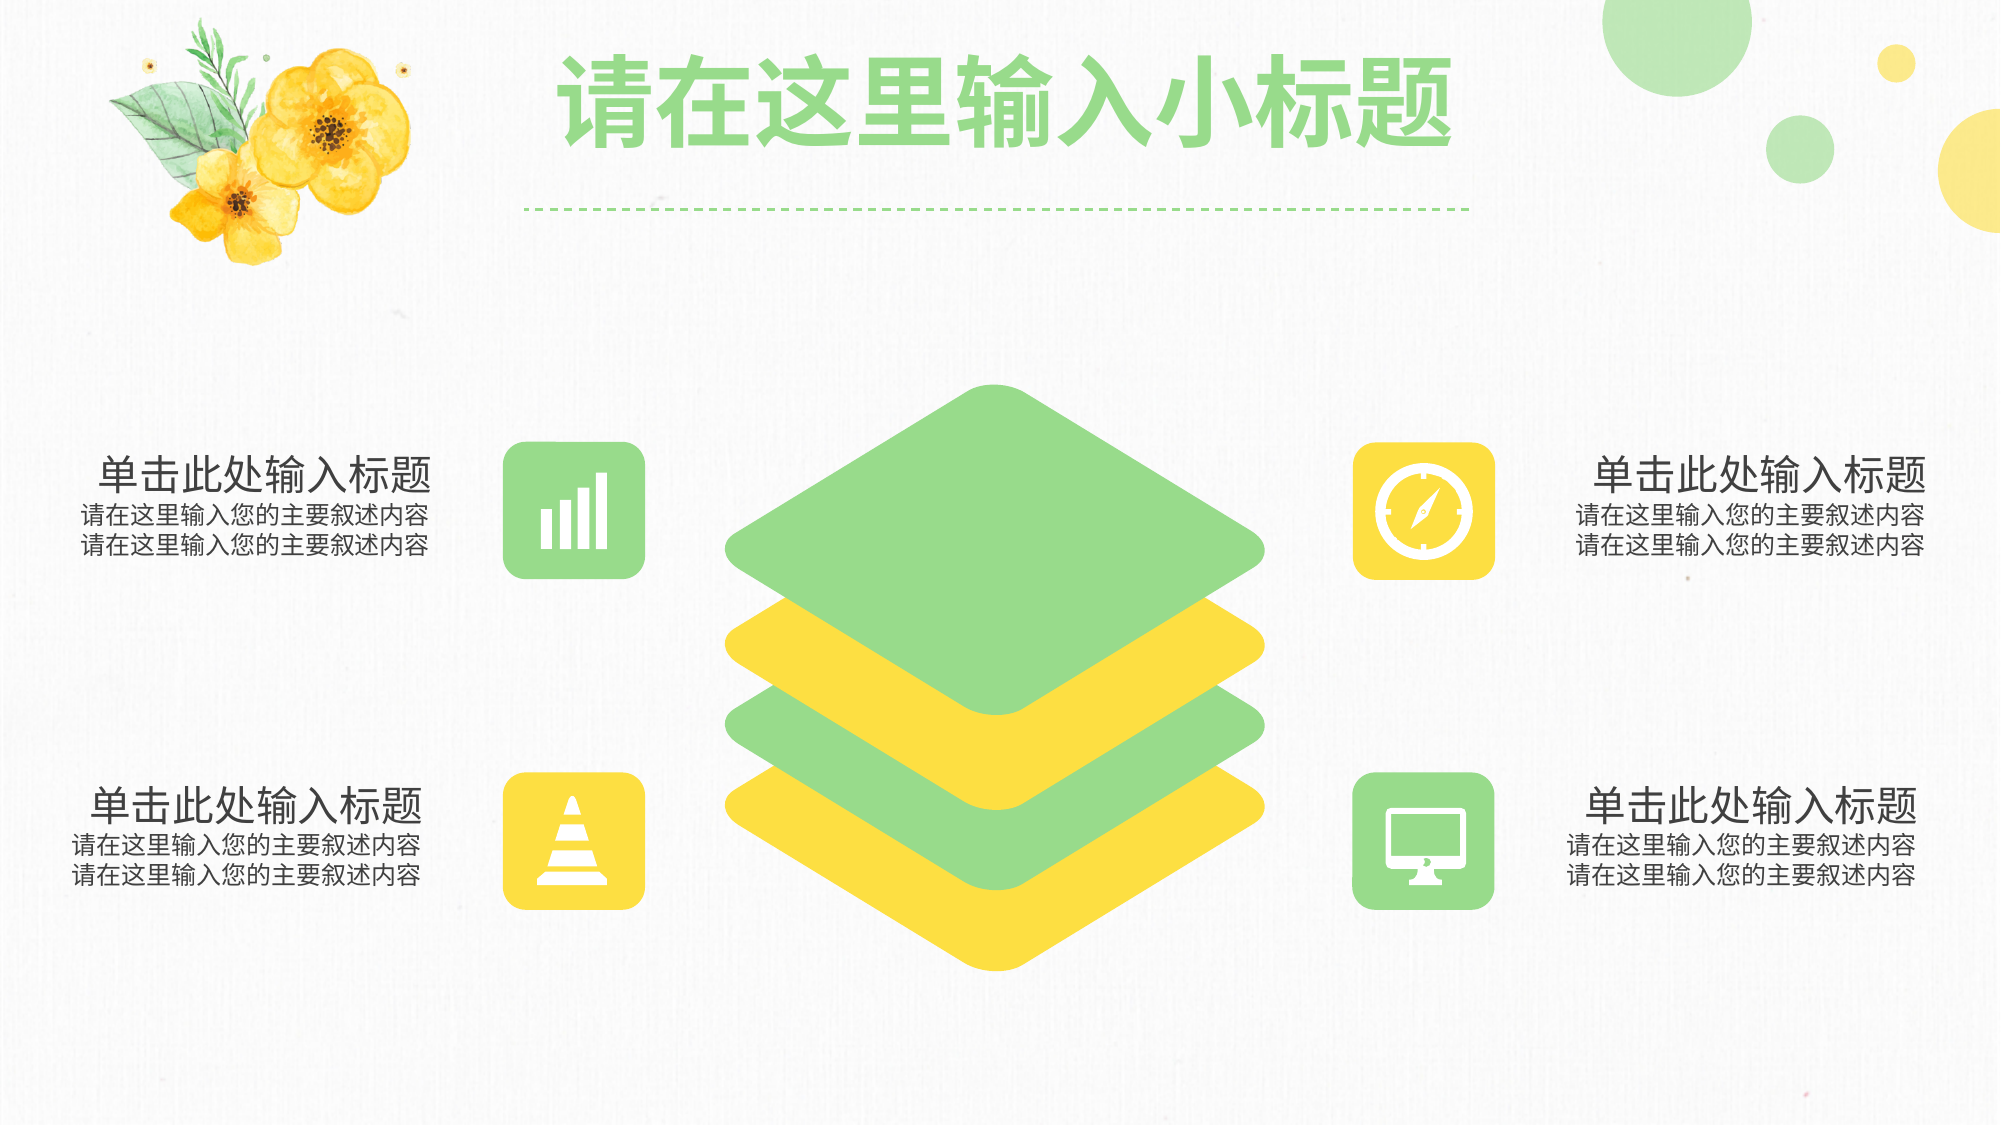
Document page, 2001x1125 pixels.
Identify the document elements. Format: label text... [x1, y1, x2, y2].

text_box [1936, 107, 2000, 235]
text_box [502, 441, 646, 580]
text_box 单击此处输入标题 请在这里输入您的主要叙述内容 请在这里输入您的主要叙述内容 [1552, 772, 1934, 978]
text_box 单击此处输入标题 请在这里输入您的主要叙述内容 请在这里输入您的主要叙述内容 [56, 772, 439, 978]
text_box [502, 772, 646, 910]
text_box [1765, 114, 1836, 185]
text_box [1352, 442, 1496, 580]
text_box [719, 381, 1270, 975]
text_box 单击此处输入标题 请在这里输入您的主要叙述内容 请在这里输入您的主要叙述内容 [65, 441, 447, 647]
text_box [1601, 0, 1753, 98]
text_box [1352, 772, 1495, 910]
picture [0, 0, 2001, 1125]
text_box 单击此处输入标题 请在这里输入您的主要叙述内容 请在这里输入您的主要叙述内容 [1560, 441, 1942, 647]
text_box 请在这里输入小标题 [539, 31, 1470, 167]
text_box [1876, 43, 1917, 84]
